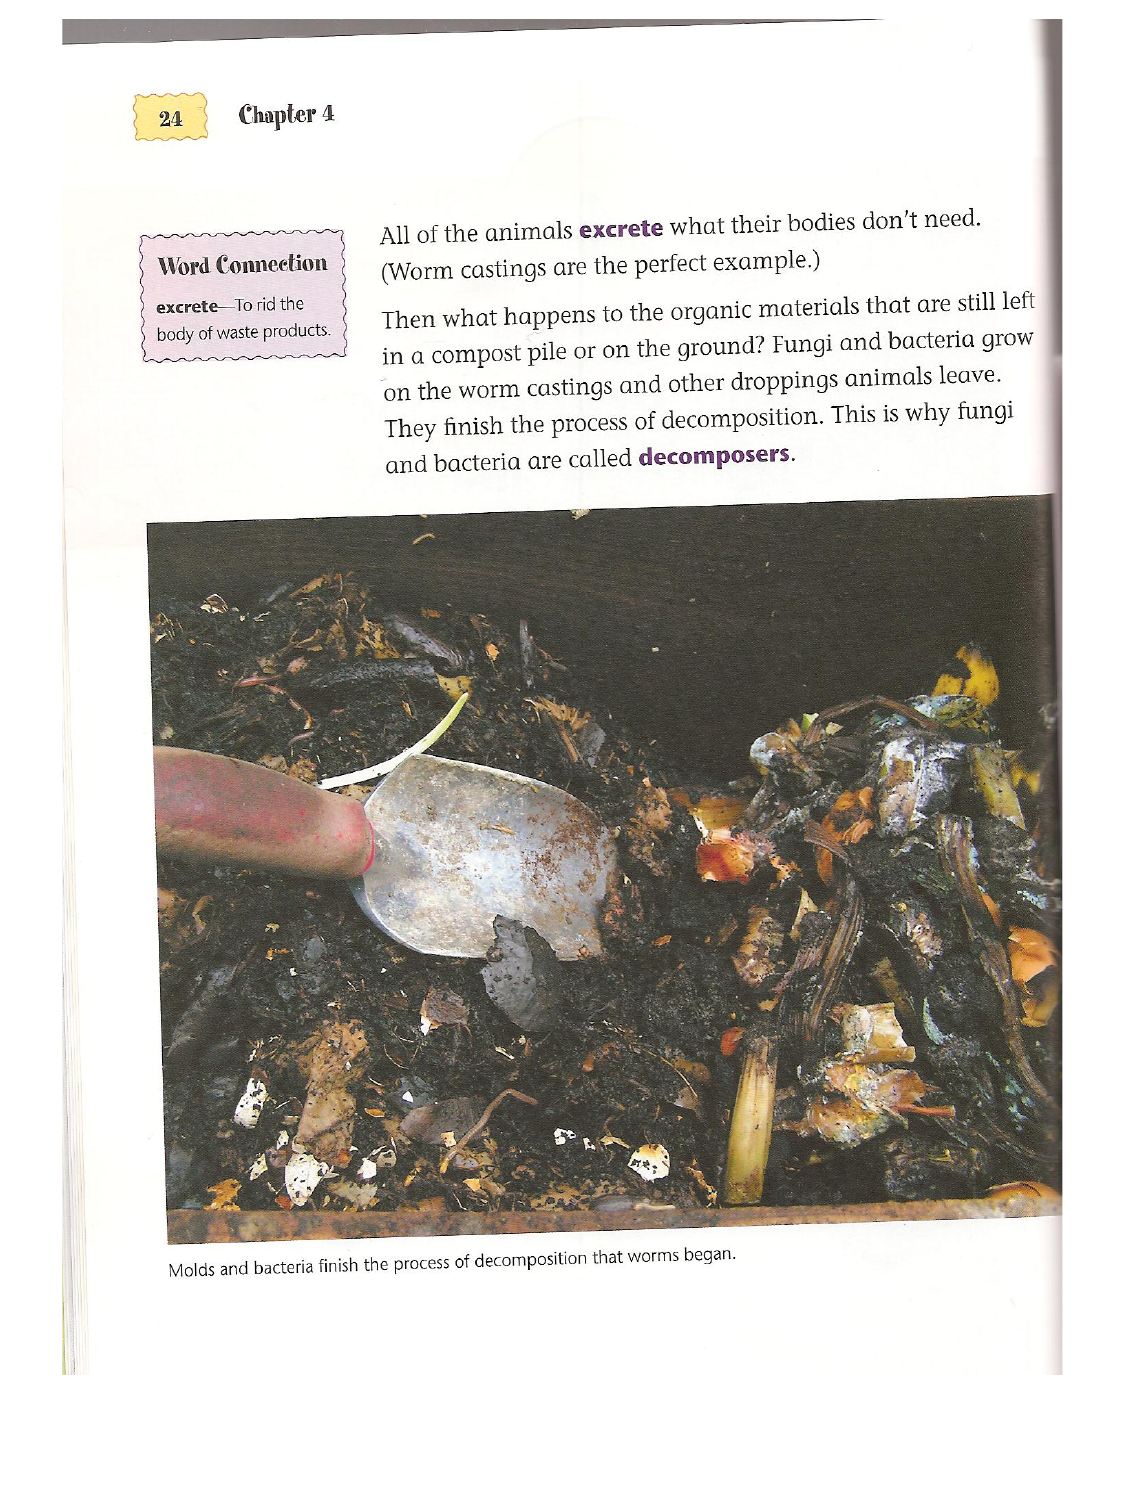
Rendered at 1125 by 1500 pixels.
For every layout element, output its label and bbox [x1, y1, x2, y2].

list [62, 19, 1063, 1376]
